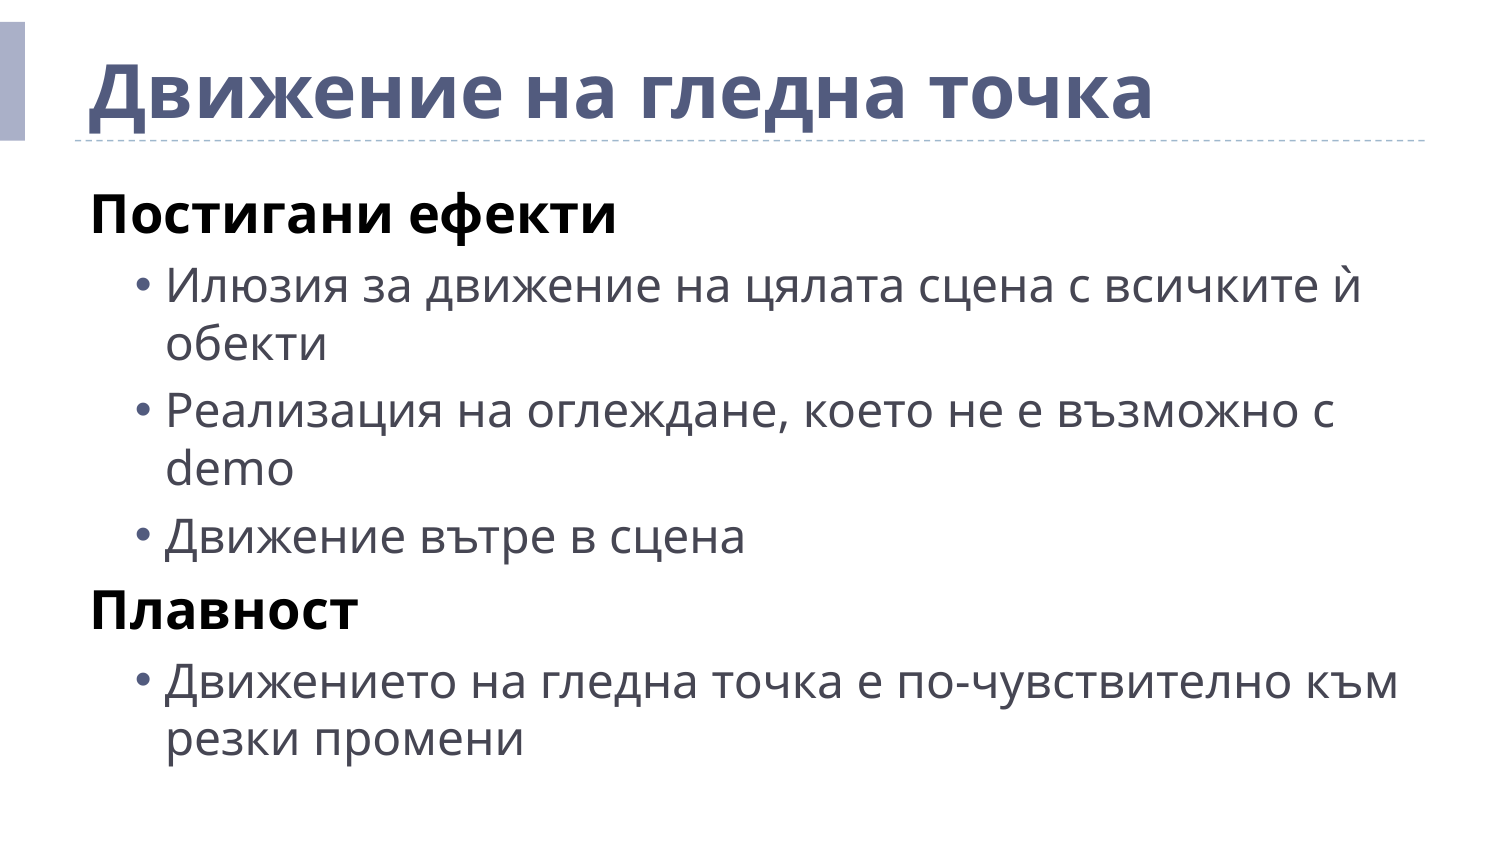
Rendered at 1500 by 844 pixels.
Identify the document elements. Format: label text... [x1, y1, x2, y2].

list Постигани ефекти Илюзия за движение на цялата сцена с всичките ѝ обекти Реализация на оглеждане, което не е възможно с demo Движение вътре в сцена Плавност Движението на гледна точка е по-чувствително към резки промени [75, 171, 1475, 835]
title Движение на гледна точка [75, 18, 1475, 141]
